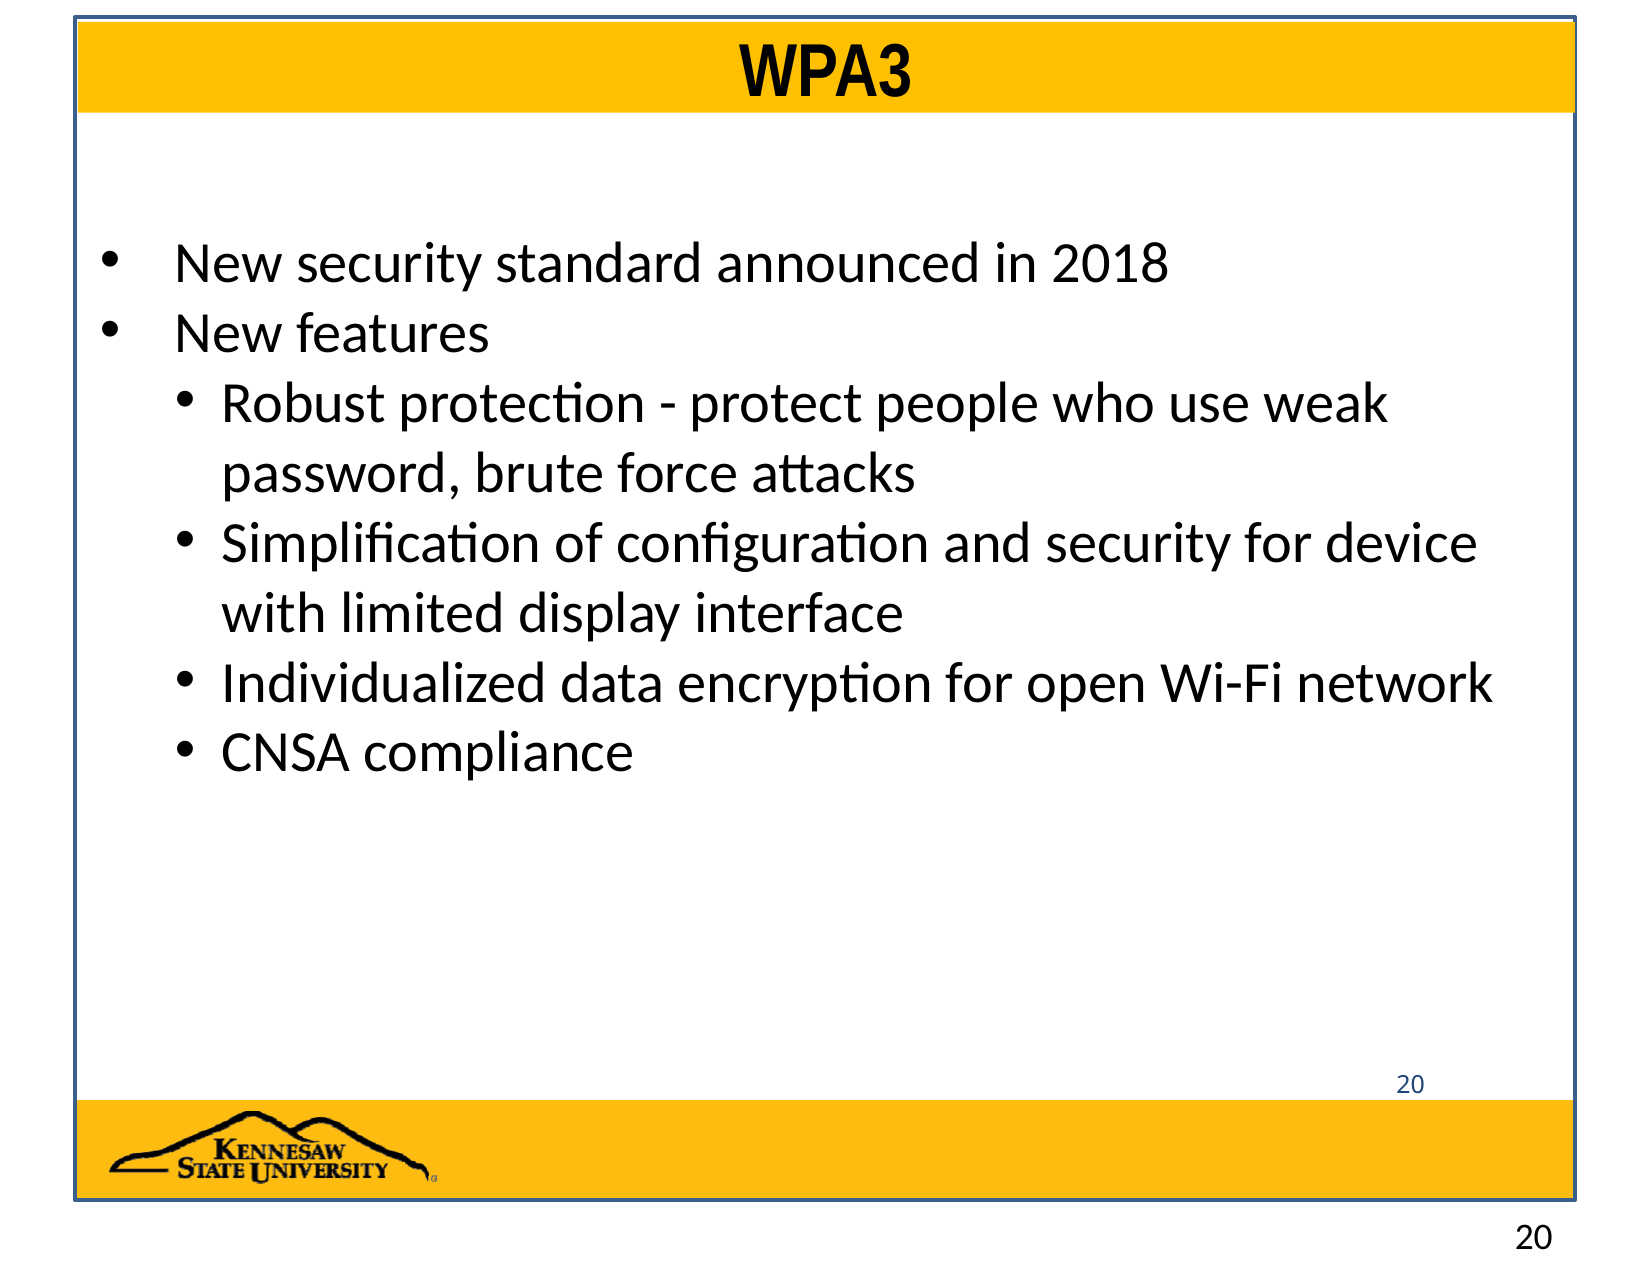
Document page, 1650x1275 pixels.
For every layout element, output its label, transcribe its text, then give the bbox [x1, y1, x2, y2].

picture [108, 1111, 437, 1184]
slide_number 20 [1299, 1042, 1425, 1103]
list New security standard announced in 2018 New features Robust protection - protect people who use weak password, brute force attacks Simplification of configuration and security for device with limited display interface Individualized data encryption for open Wi-Fi network CNSA compliance [99, 223, 1550, 865]
title WPA3 [77, 21, 1575, 113]
